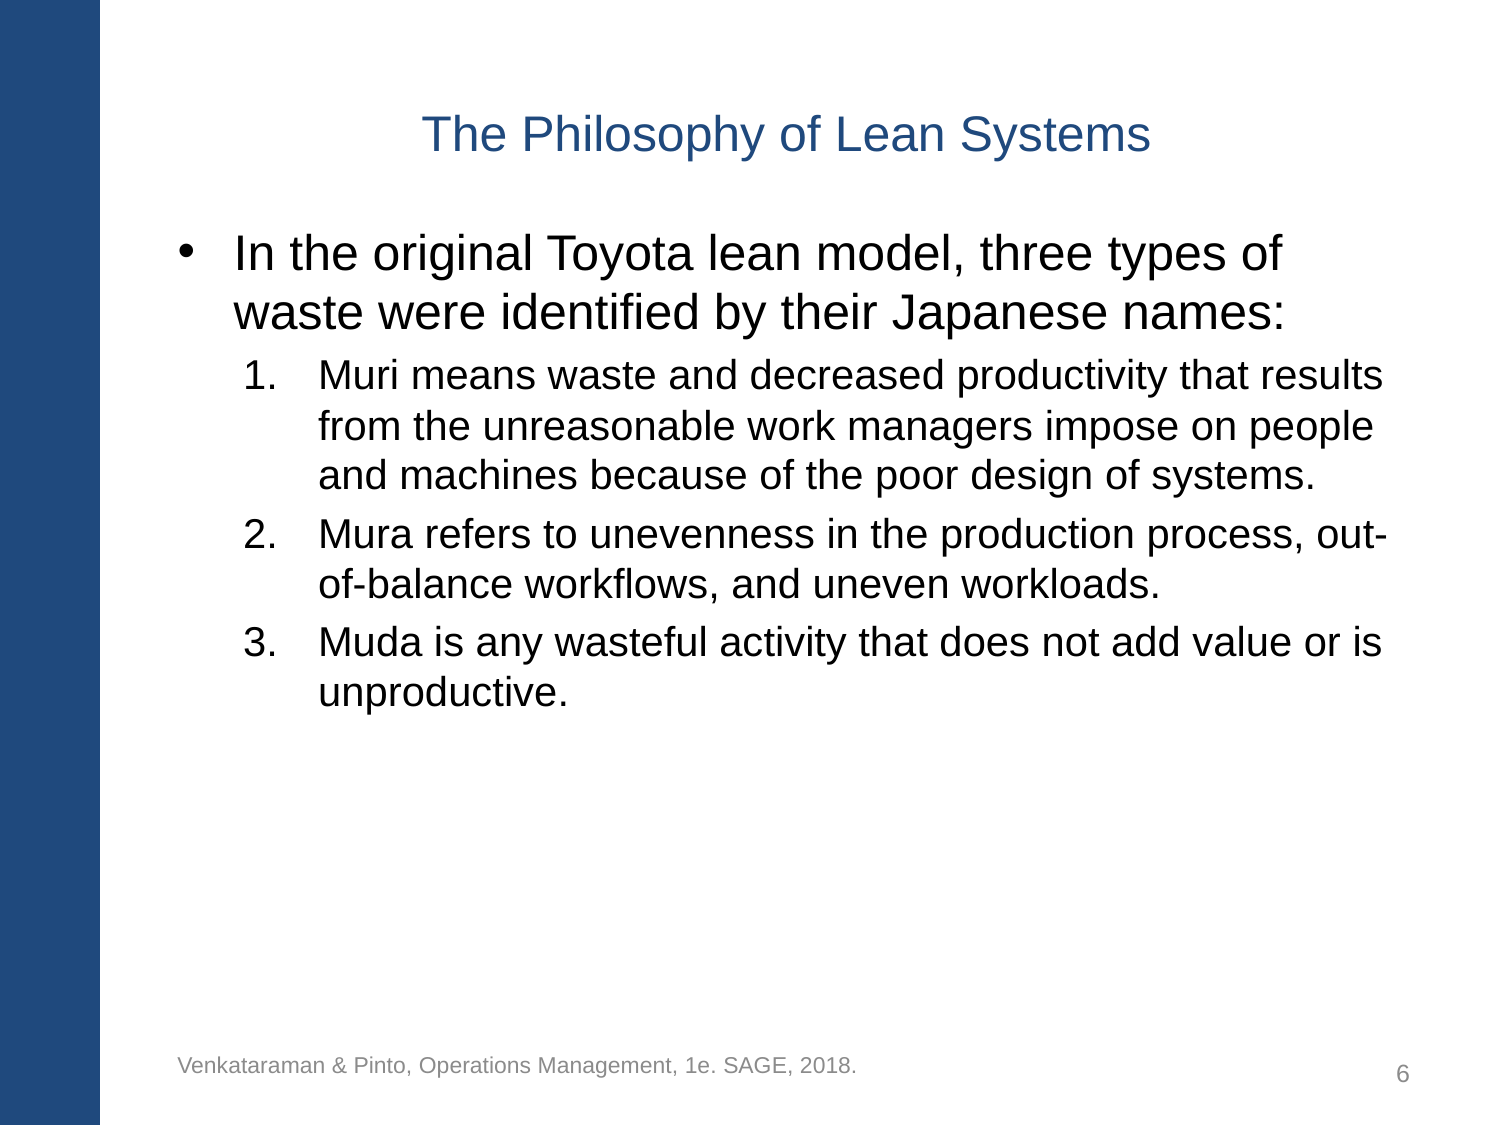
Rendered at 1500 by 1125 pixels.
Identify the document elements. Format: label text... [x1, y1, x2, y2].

footer Venkataraman & Pinto, Operations Management, 1e. SAGE, 2018. [162, 1042, 1313, 1103]
slide_number 6 [1350, 1042, 1425, 1103]
title The Philosophy of Lean Systems [162, 37, 1425, 212]
list In the original Toyota lean model, three types of waste were identified by their Japanese names: Muri means waste and decreased productivity that results from the unreasonable work managers impose on people and machines because of the poor design of systems. Mura refers to unevenness in the production process, out-of-balance workflows, and uneven workloads. Muda is any wasteful activity that does not add value or is unproductive. [162, 212, 1425, 1025]
